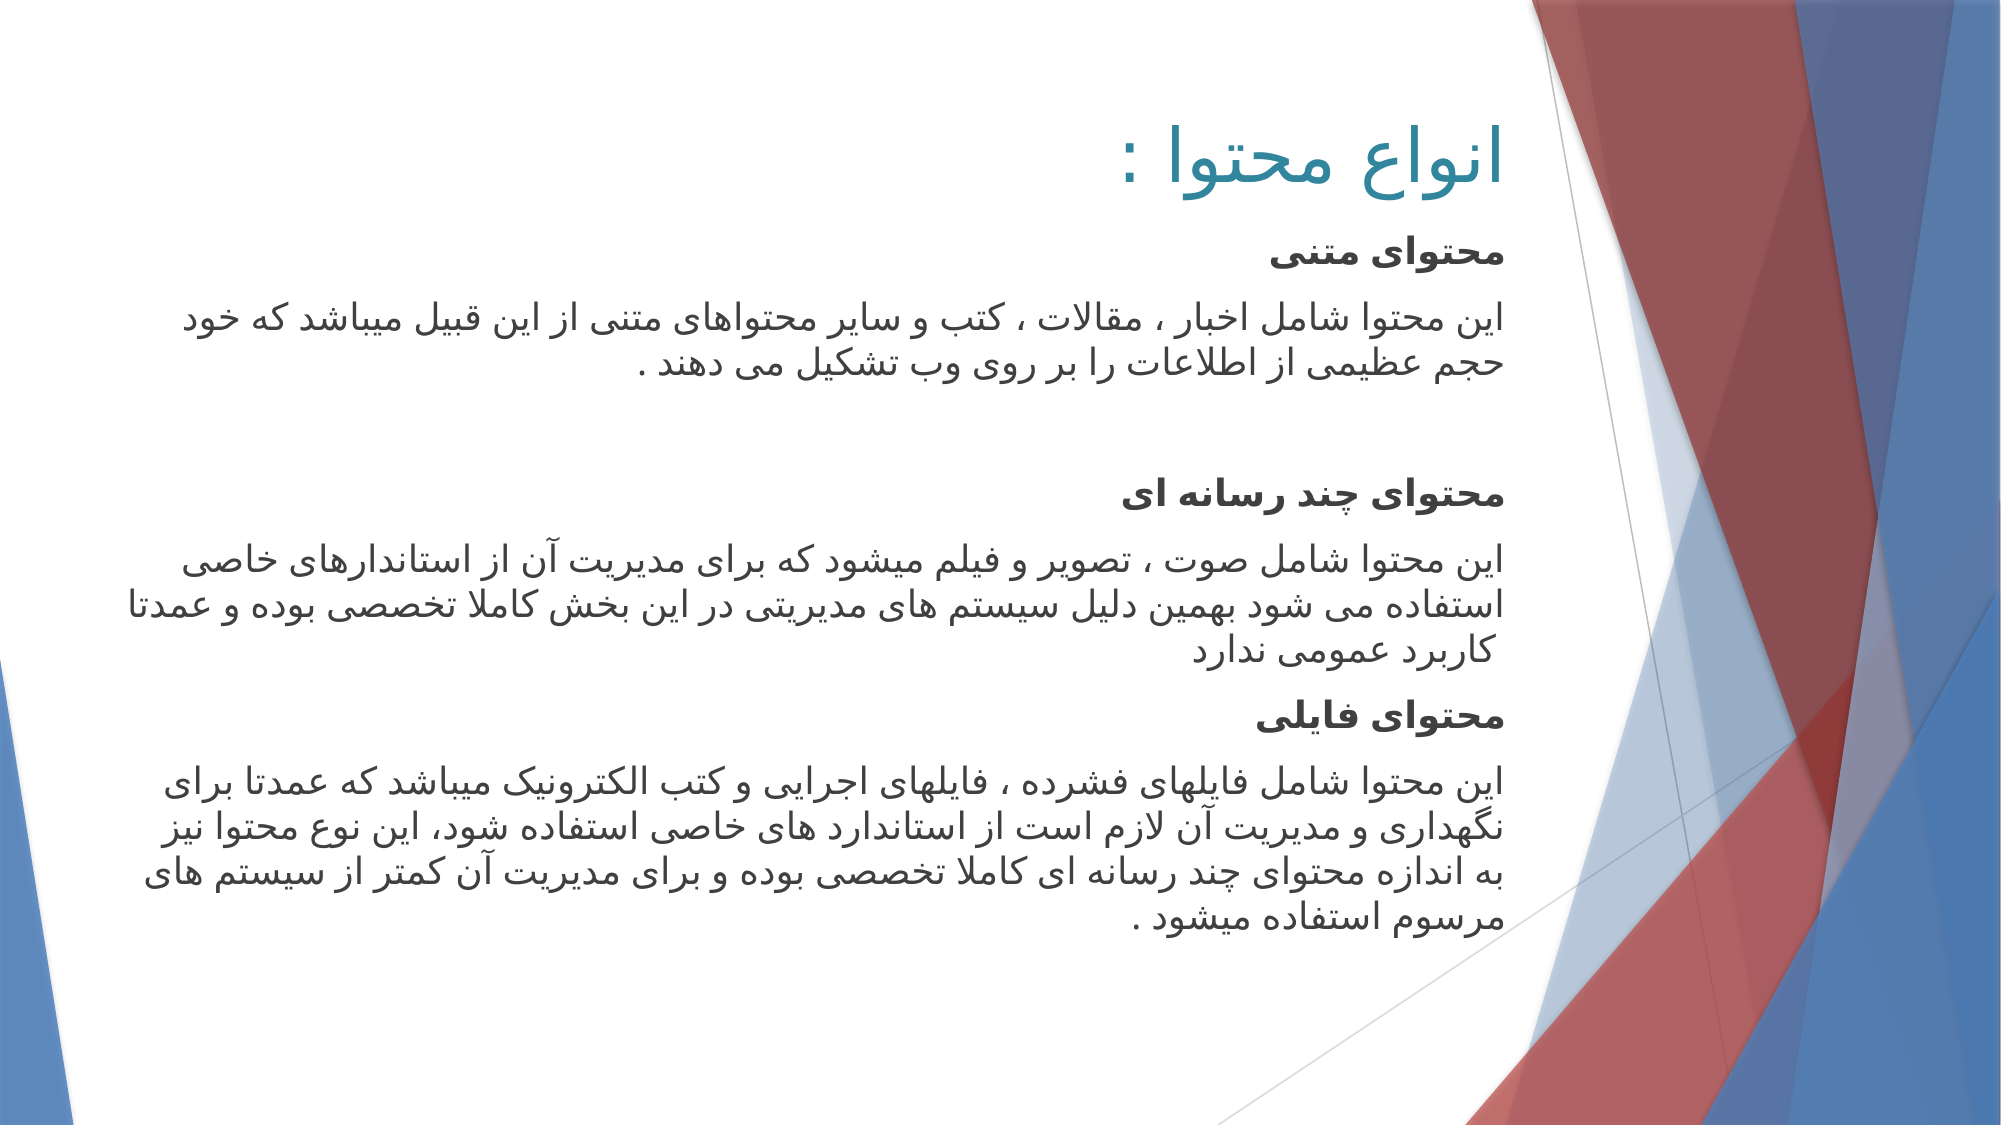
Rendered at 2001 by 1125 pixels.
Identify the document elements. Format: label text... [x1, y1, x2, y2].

list محتوای متنی این محتوا شامل اخبار ، مقالات ، کتب و سایر محتواهای متنی از این قبیل میباشد که خود حجم عظیمی از اطلاعات را بر روی وب تشکیل می دهند . محتوای چند رسانه ای این محتوا شامل صوت ، تصویر و فیلم میشود که برای مدیریت آن از استاندارهای خاصی استفاده می شود بهمین دلیل سیستم های مدیریتی در این بخش کاملا تخصصی بوده و عمدتا کاربرد عمومی ندارد محتوای فایلی این محتوا شامل فایلهای فشرده ، فایلهای اجرایی و کتب الکترونیک میباشد که عمدتا برای نگهداری و مدیریت آن لازم است از استاندارد های خاصی استفاده شود، این نوع محتوا نیز به اندازه محتوای چند رسانه ای کاملا تخصصی بوده و برای مدیریت آن کمتر از سیستم های مرسوم استفاده میشود . [111, 219, 1522, 991]
title انواع محتوا : [111, 99, 1522, 219]
